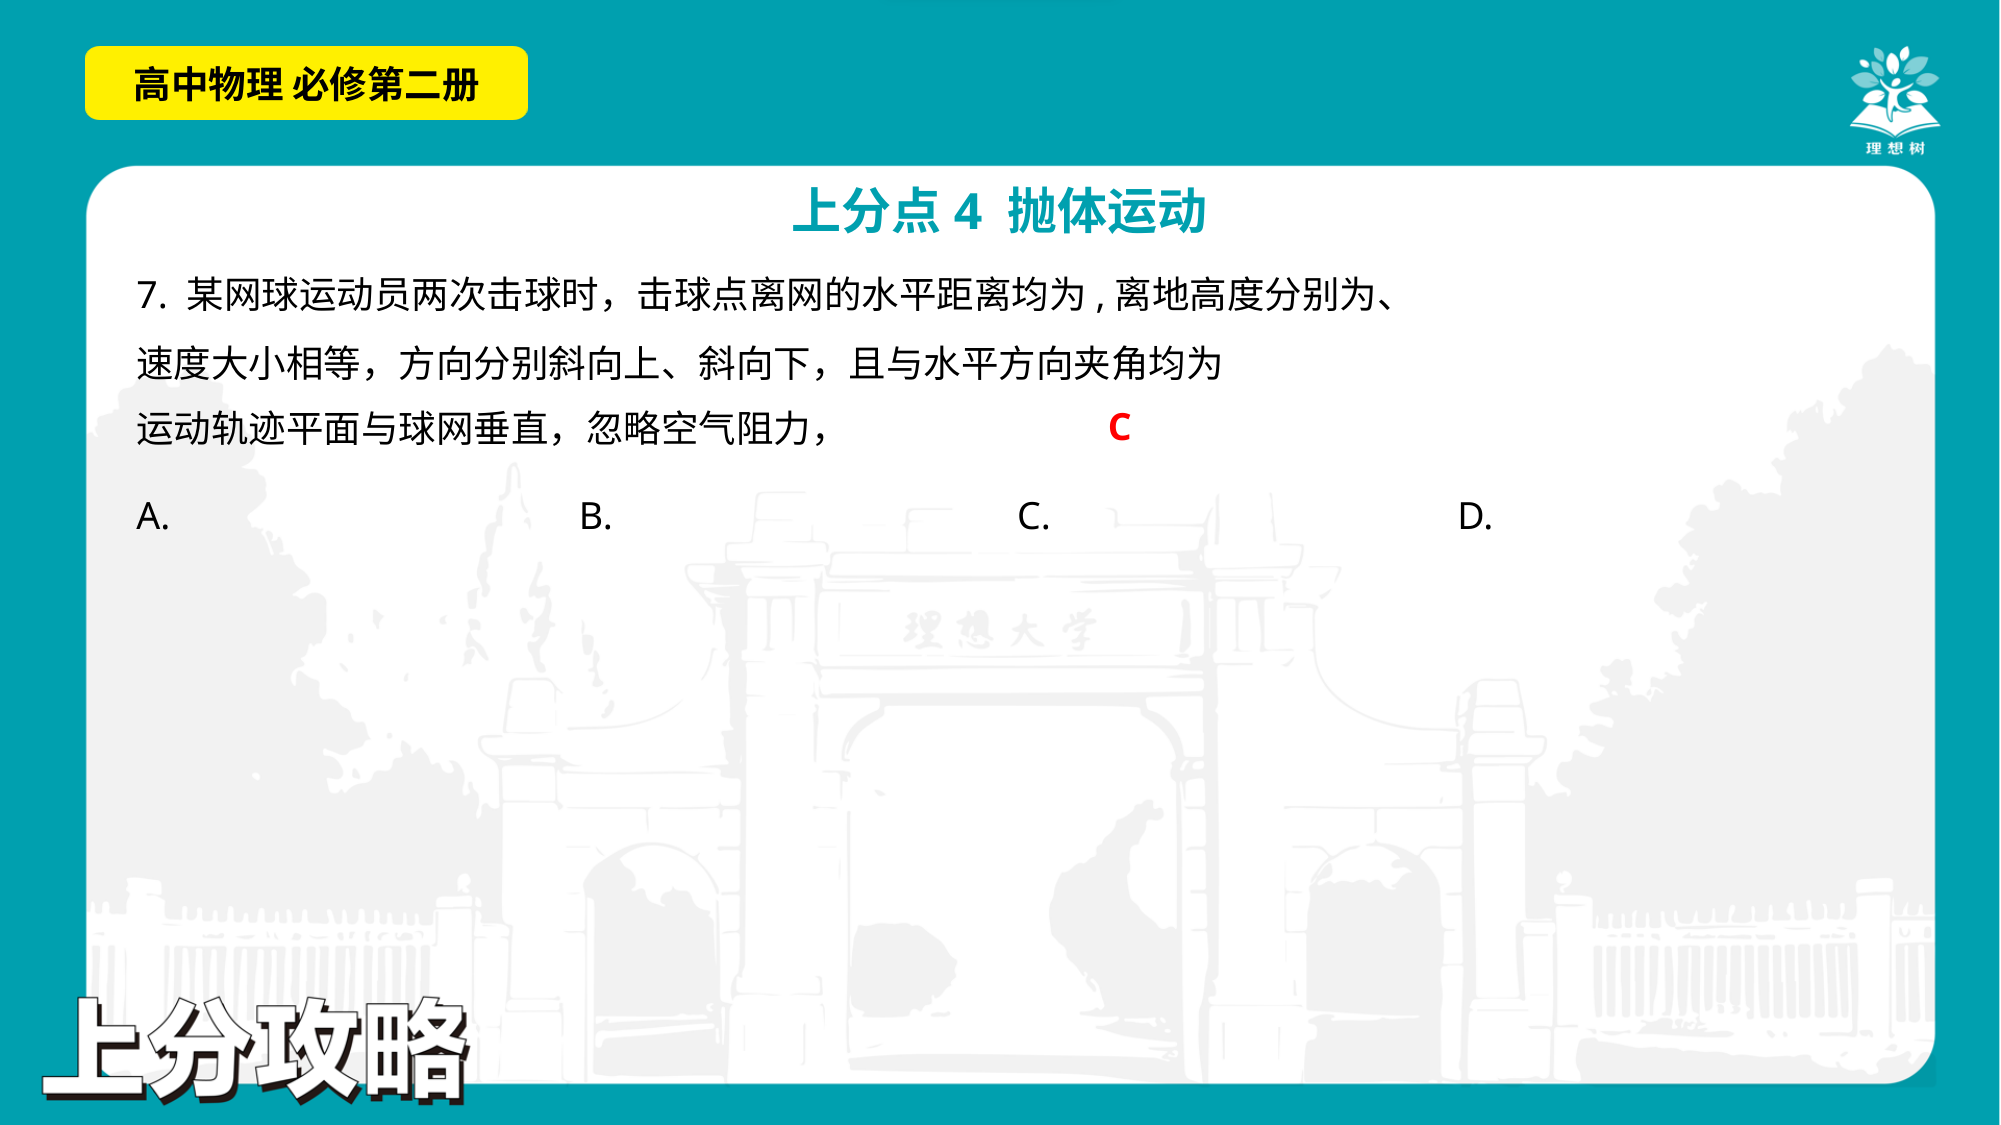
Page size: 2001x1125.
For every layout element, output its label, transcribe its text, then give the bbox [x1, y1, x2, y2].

text_box C [1092, 382, 1148, 441]
picture [0, 0, 2000, 1125]
